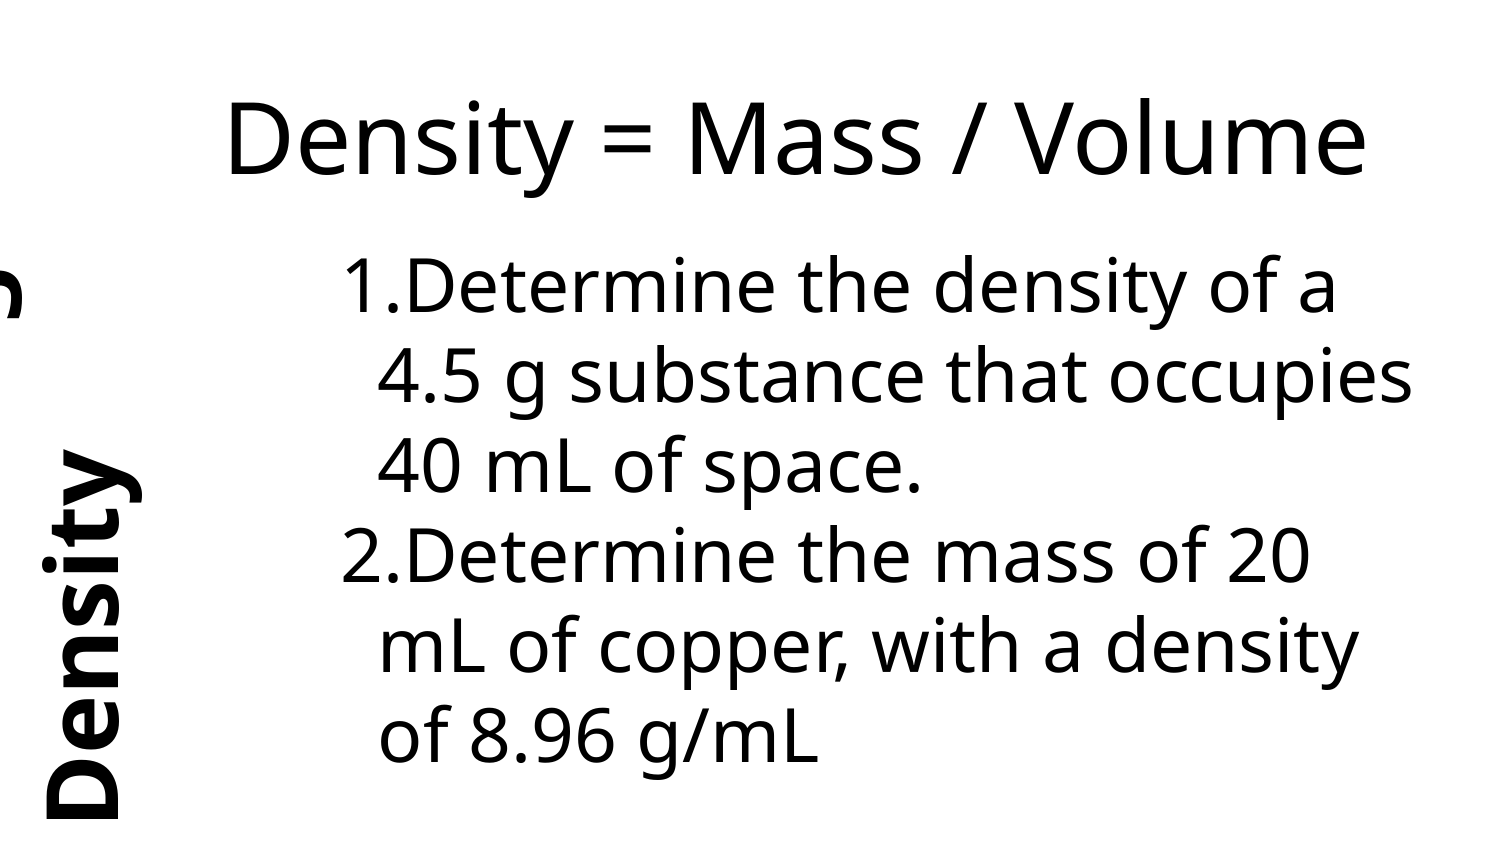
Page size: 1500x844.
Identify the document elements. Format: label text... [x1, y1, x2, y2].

title Calculating Density [11, 0, 154, 844]
title Density = Mass / Volume [195, 68, 1399, 210]
title Determine the density of a 4.5 g substance that occupies 40 mL of space. Determine the mass of 20 mL of copper, with a density of 8.96 g/mL [287, 316, 1452, 793]
